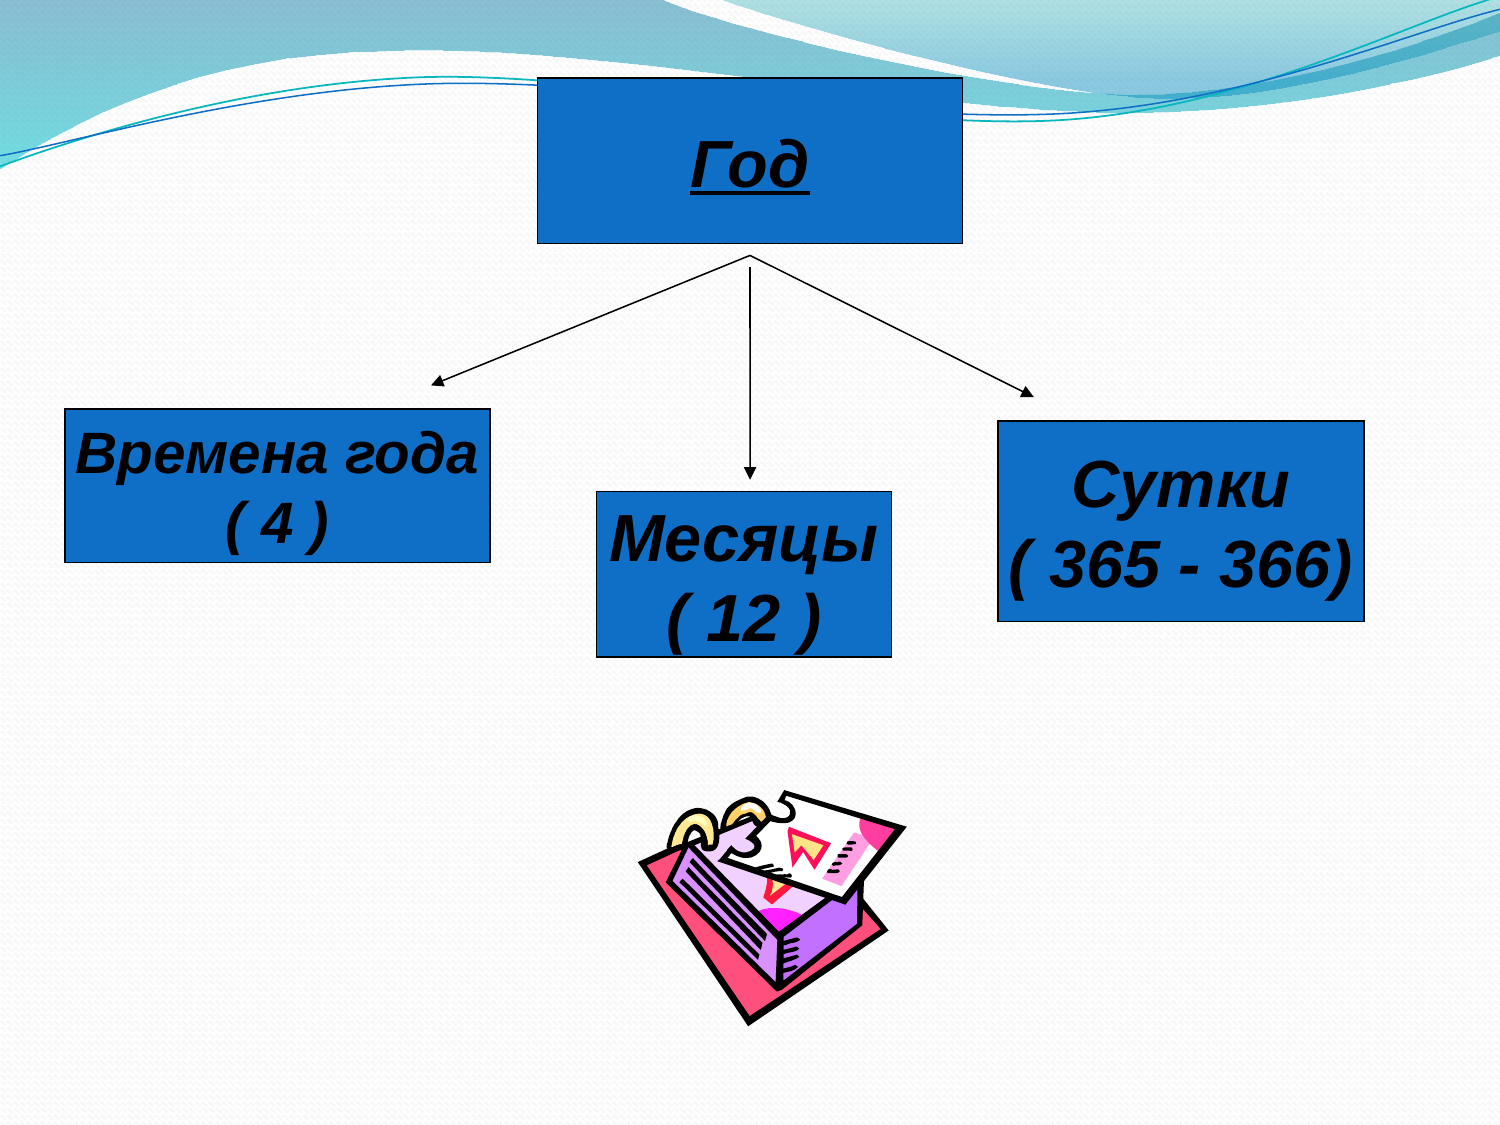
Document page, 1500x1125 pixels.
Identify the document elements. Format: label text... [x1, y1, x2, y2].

text_box Сутки ( 365 - 366) [998, 420, 1365, 622]
text_box [0, 31, 1500, 906]
text_box Год [537, 78, 963, 244]
picture [632, 784, 912, 1032]
